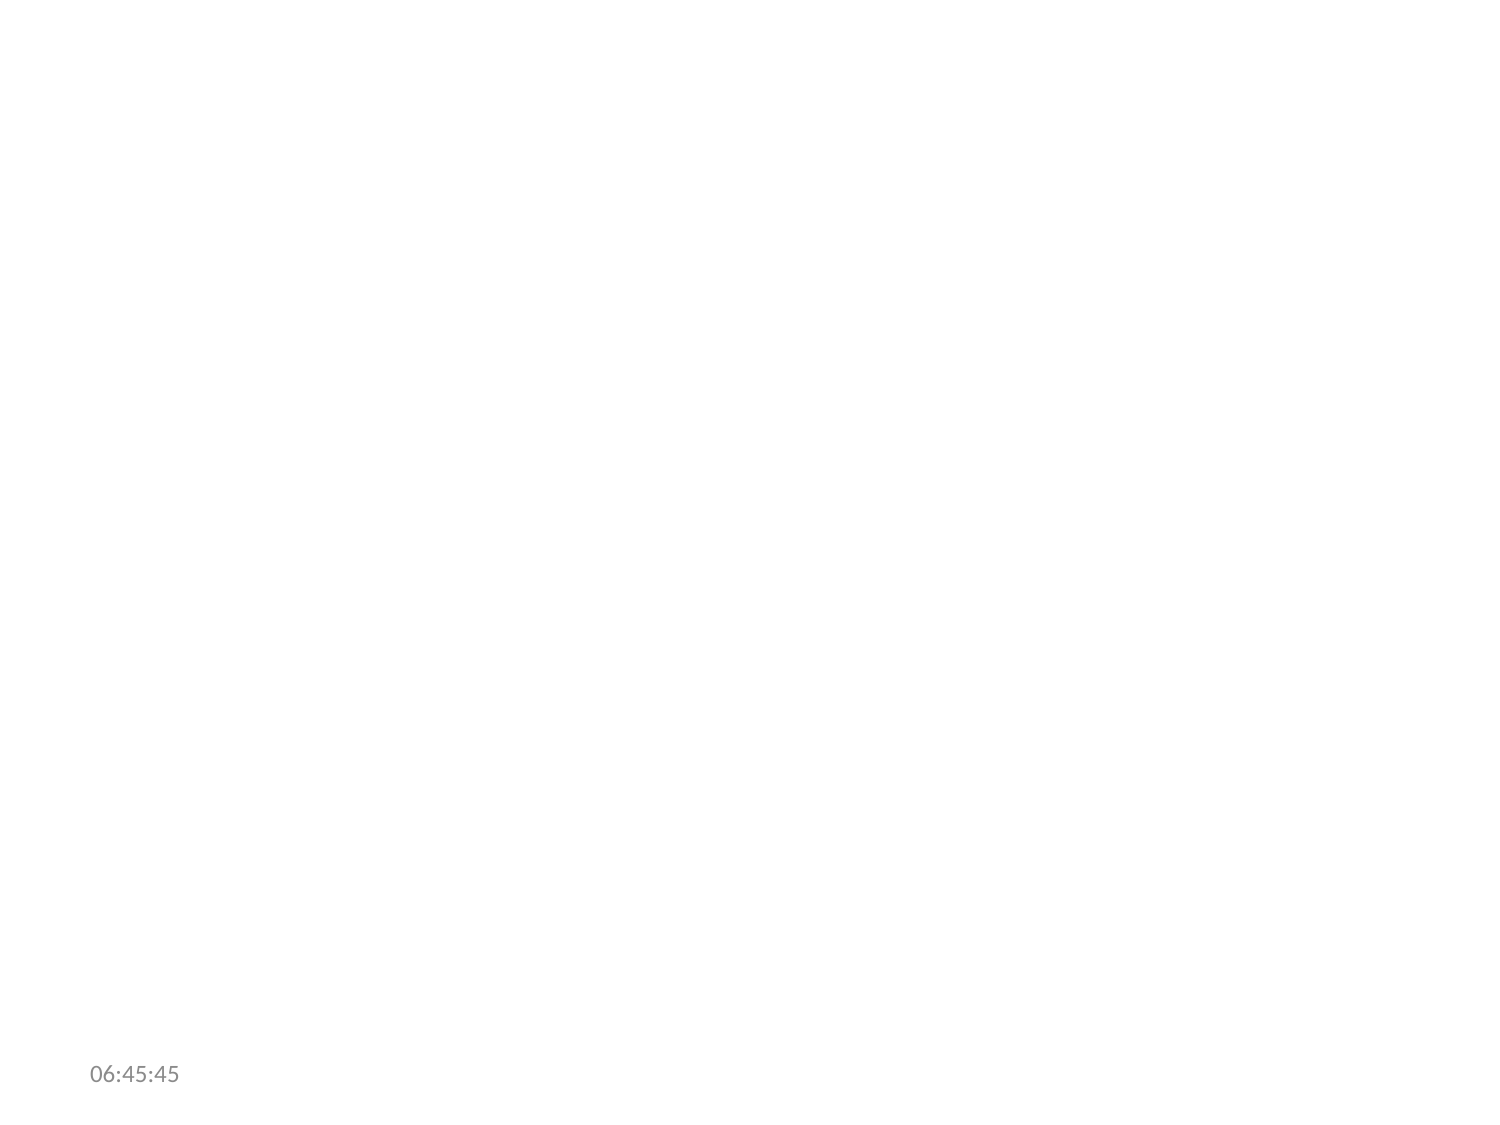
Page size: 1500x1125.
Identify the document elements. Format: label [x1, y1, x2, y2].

slide_number [75, 1042, 425, 1103]
